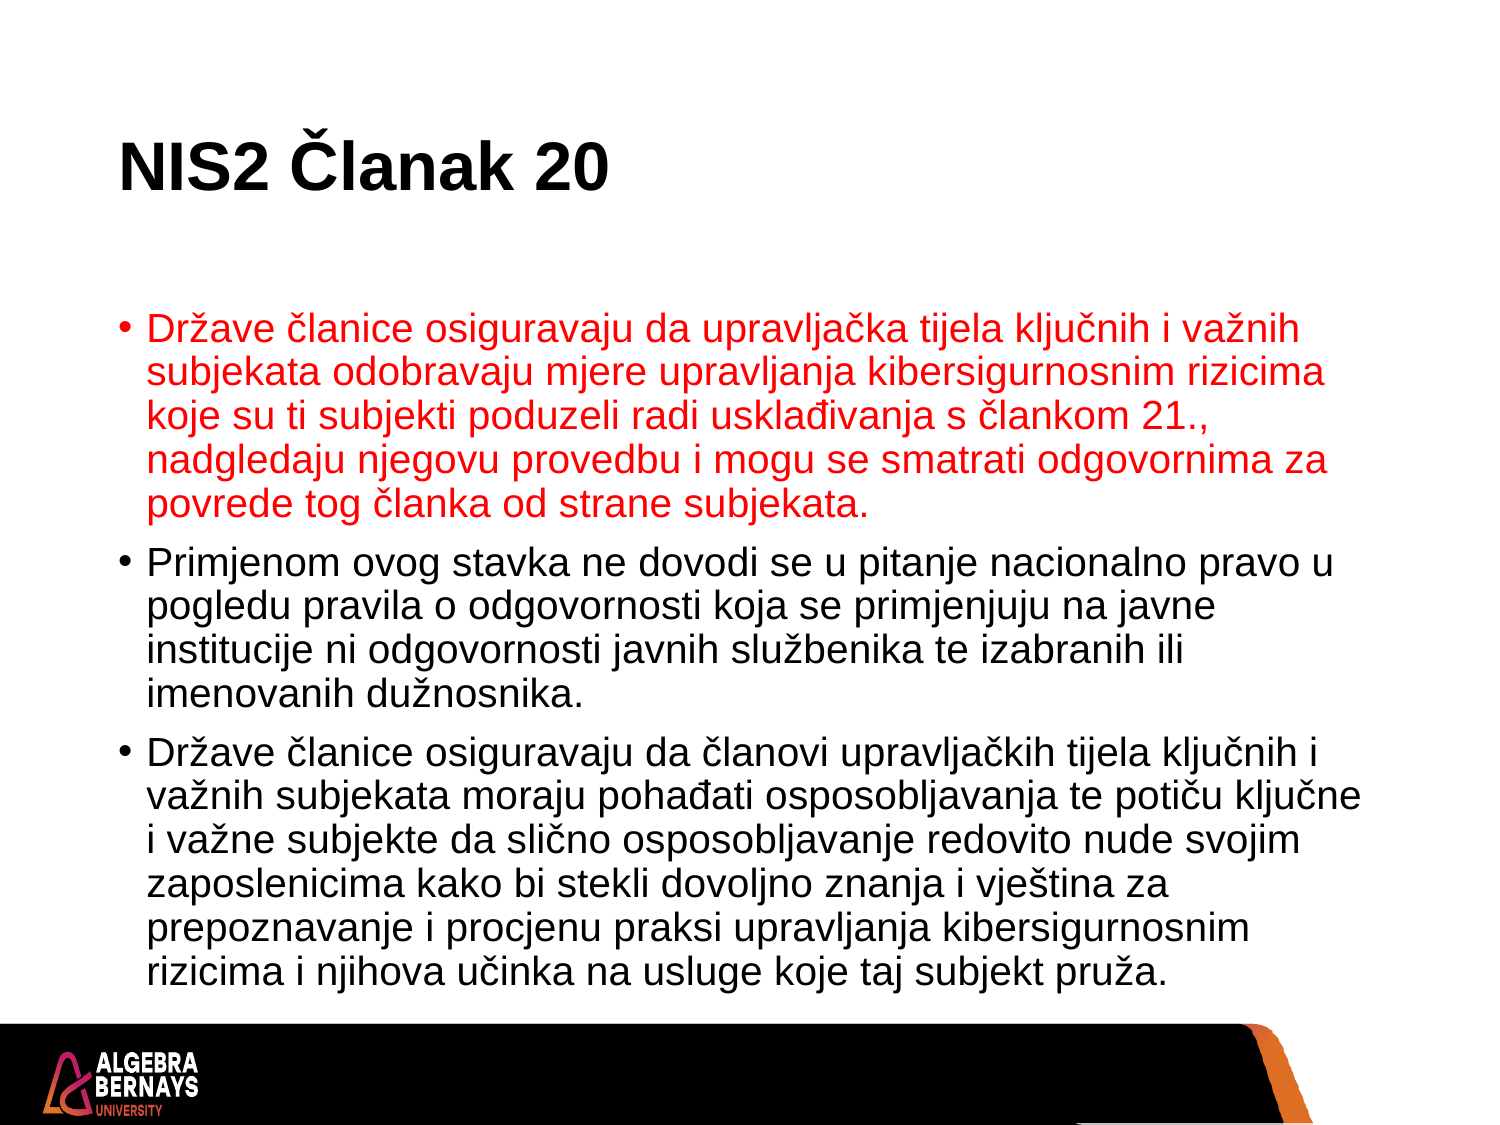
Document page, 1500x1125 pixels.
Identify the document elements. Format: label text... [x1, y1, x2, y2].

picture [0, 1023, 1468, 1125]
list Države članice osiguravaju da upravljačka tijela ključnih i važnih subjekata odobravaju mjere upravljanja kibersigurnosnim rizicima koje su ti subjekti poduzeli radi usklađivanja s člankom 21., nadgledaju njegovu provedbu i mogu se smatrati odgovornima za povrede tog članka od strane subjekata. Primjenom ovog stavka ne dovodi se u pitanje nacionalno pravo u pogledu pravila o odgovornosti koja se primjenjuju na javne institucije ni odgovornosti javnih službenika te izabranih ili imenovanih dužnosnika. Države članice osiguravaju da članovi upravljačkih tijela ključnih i važnih subjekata moraju pohađati osposobljavanja te potiču ključne i važne subjekte da slično osposobljavanje redovito nude svojim zaposlenicima kako bi stekli dovoljno znanja i vještina za prepoznavanje i procjenu praksi upravljanja kibersigurnosnim rizicima i njihova učinka na usluge koje taj subjekt pruža. [103, 299, 1397, 1014]
title NIS2 Članak 20 [103, 59, 1397, 278]
